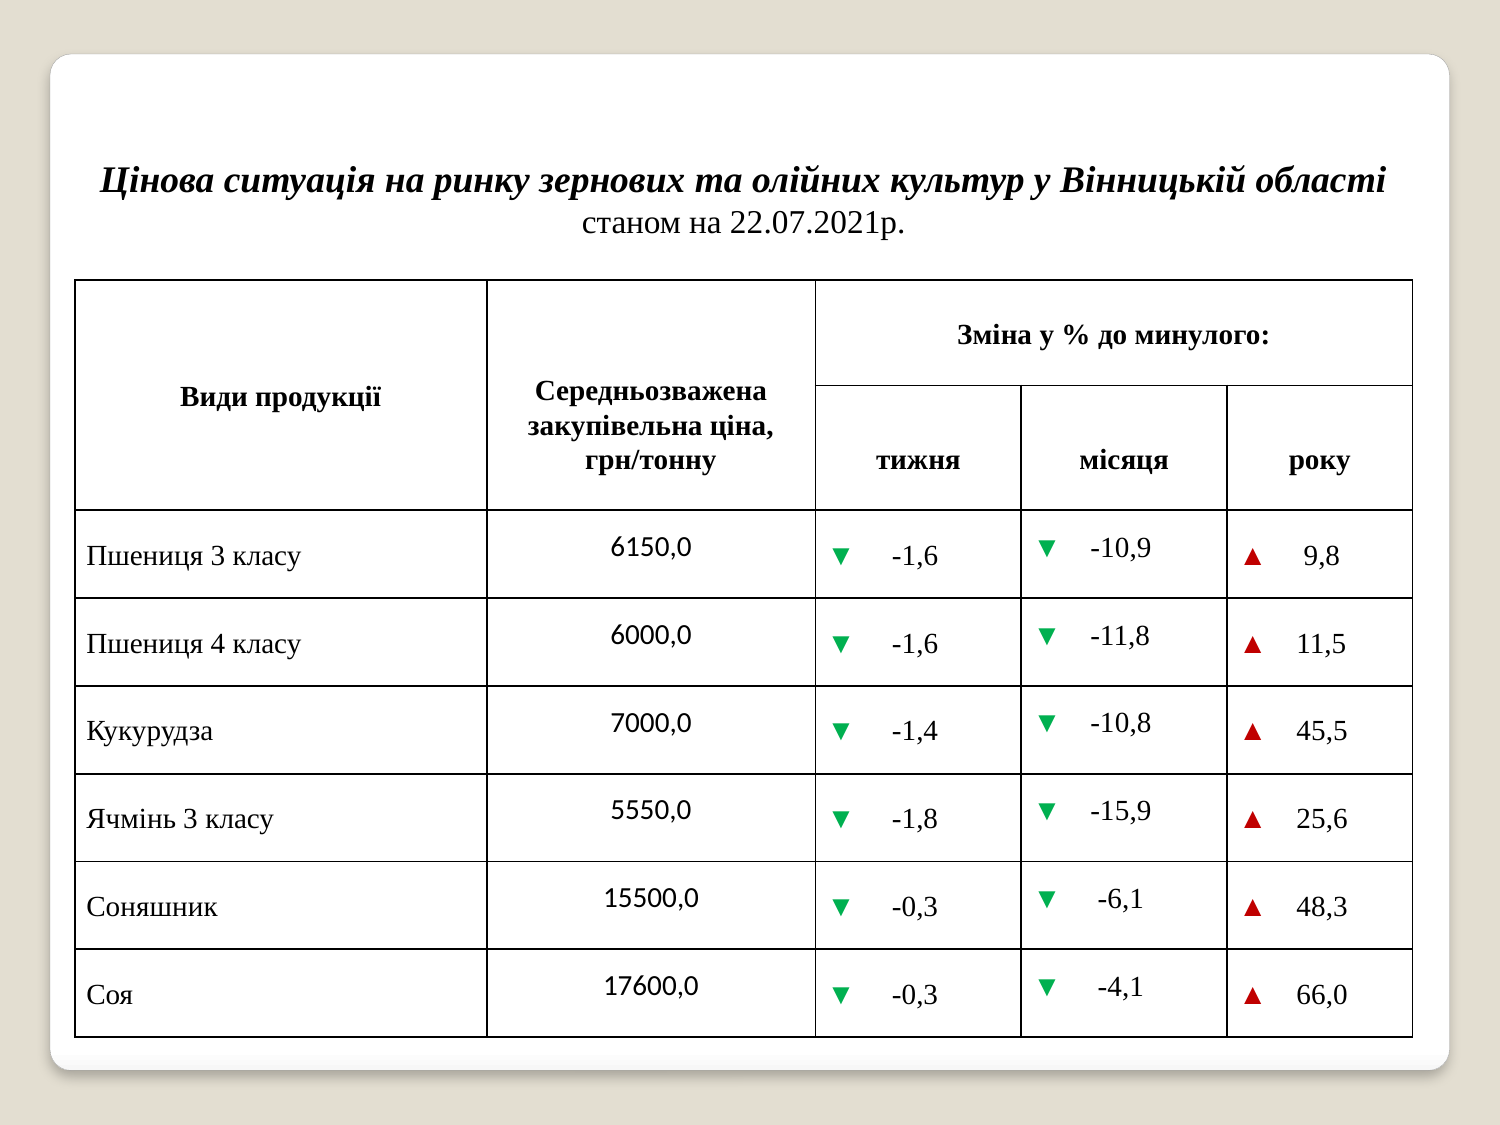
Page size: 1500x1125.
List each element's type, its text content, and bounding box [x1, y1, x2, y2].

table_cell ▼ -0,3 [816, 950, 1020, 1036]
table_cell ▼ -10,8 [1022, 687, 1226, 773]
table_cell Соя [76, 950, 486, 1036]
table_cell Середньозважена закупівельна ціна, грн/тонну [488, 341, 815, 509]
table_cell 7000,0 [488, 687, 815, 773]
table_cell 15500,0 [488, 862, 815, 948]
table_cell 6150,0 [488, 511, 815, 597]
table_cell ▼ -1,4 [816, 687, 1020, 773]
table_cell ▼ -10,9 [1022, 511, 1226, 597]
table_cell ▲ 45,5 [1228, 687, 1412, 773]
text_box [273, 265, 1500, 341]
table_cell Ячмінь 3 класу [76, 775, 486, 861]
table_cell Соняшник [76, 862, 486, 948]
table_cell тижня [816, 386, 1020, 509]
table_cell ▲ 25,6 [1228, 775, 1412, 861]
table_cell 17600,0 [488, 950, 815, 1036]
table_cell ▼ -11,8 [1022, 599, 1226, 685]
table_cell ▼ -1,6 [816, 599, 1020, 685]
table_cell ▼ -6,1 [1022, 862, 1226, 948]
table_cell Зміна у % до минулого: [816, 341, 1412, 385]
table_cell ▲ 9,8 [1228, 511, 1412, 597]
table_cell ▼ -4,1 [1022, 950, 1226, 1036]
table_cell ▼ -0,3 [816, 862, 1020, 948]
table_cell 6000,0 [488, 599, 815, 685]
table_cell ▼ -15,9 [1022, 775, 1226, 861]
table_cell Види продукції [76, 281, 486, 509]
table_cell Пшениця 3 класу [76, 511, 486, 597]
table_cell ▼ -1,8 [816, 775, 1020, 861]
table_cell Кукурудза [76, 687, 486, 773]
table_cell 5550,0 [488, 775, 815, 861]
table_cell ▼ -1,6 [816, 511, 1020, 597]
table_cell ▲ 48,3 [1228, 862, 1412, 948]
table_cell ▲ 11,5 [1228, 599, 1412, 685]
table_header Цінова ситуація на ринку зернових та олійних культур у Вінницькій області станом на 22.07.2021р. [75, 100, 1412, 279]
table_cell Пшениця 4 класу [76, 599, 486, 685]
table_cell року [1228, 386, 1412, 509]
table_cell місяця [1022, 386, 1226, 509]
table_cell ▲ 66,0 [1228, 950, 1412, 1036]
